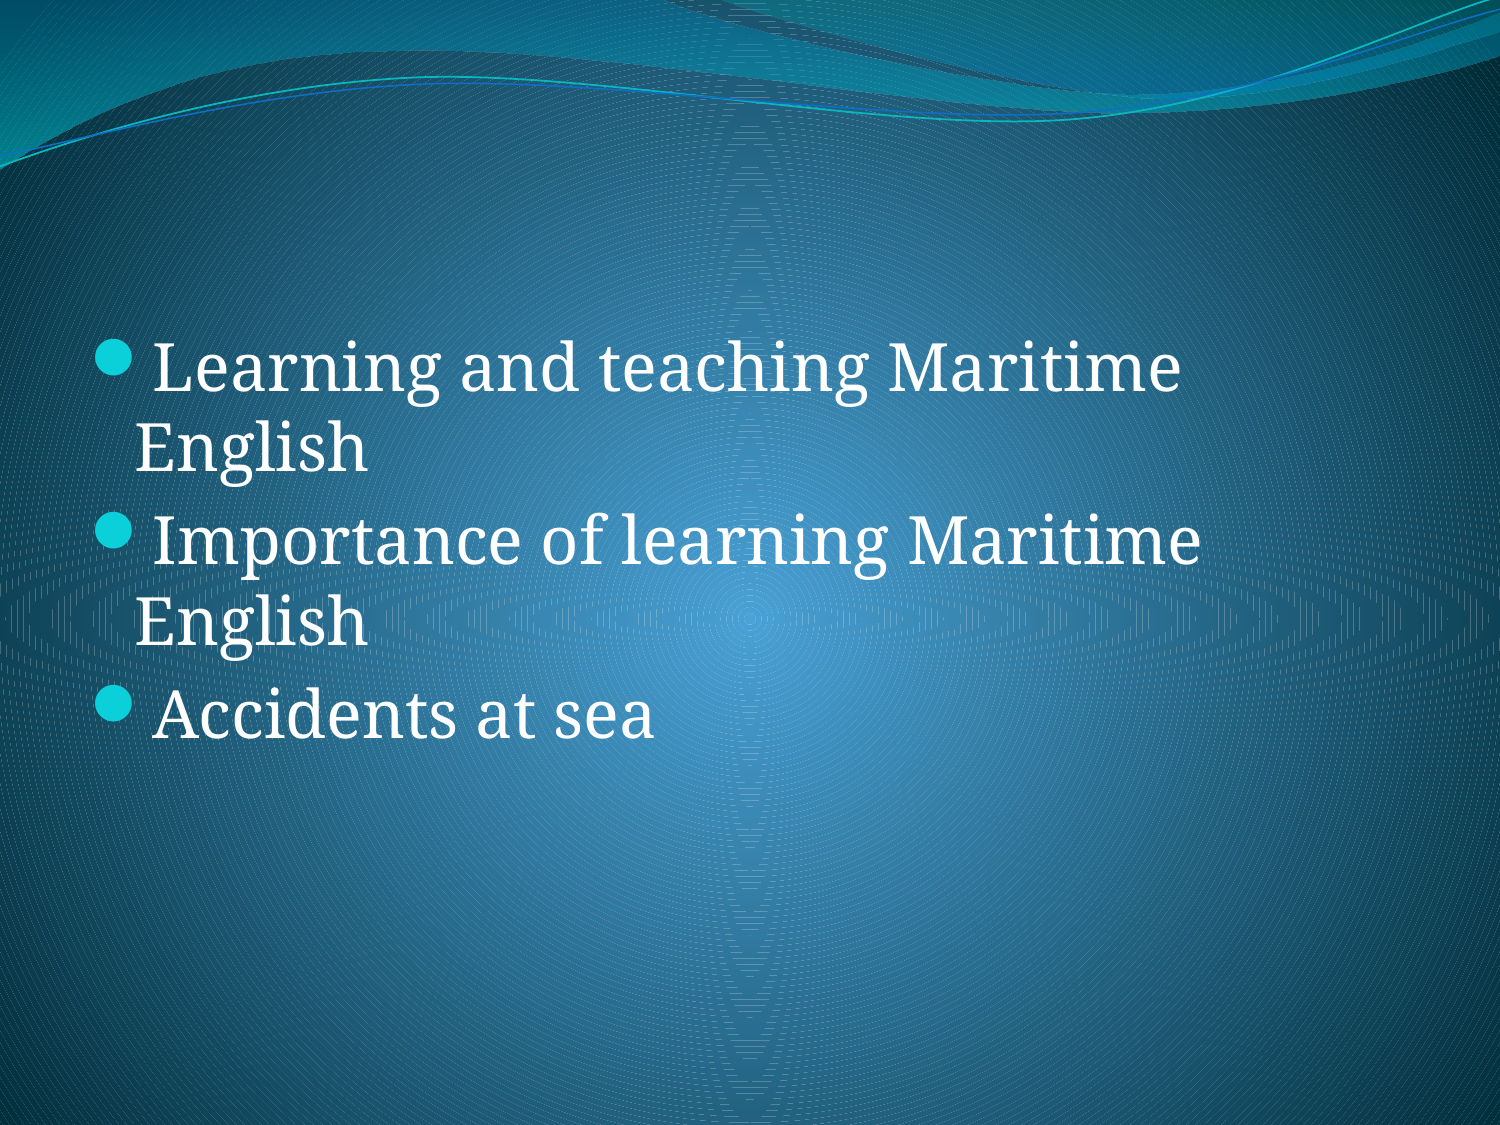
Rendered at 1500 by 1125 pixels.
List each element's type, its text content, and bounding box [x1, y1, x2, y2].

list Learning and teaching Maritime English Importance of learning Maritime English Accidents at sea [75, 317, 1425, 1038]
